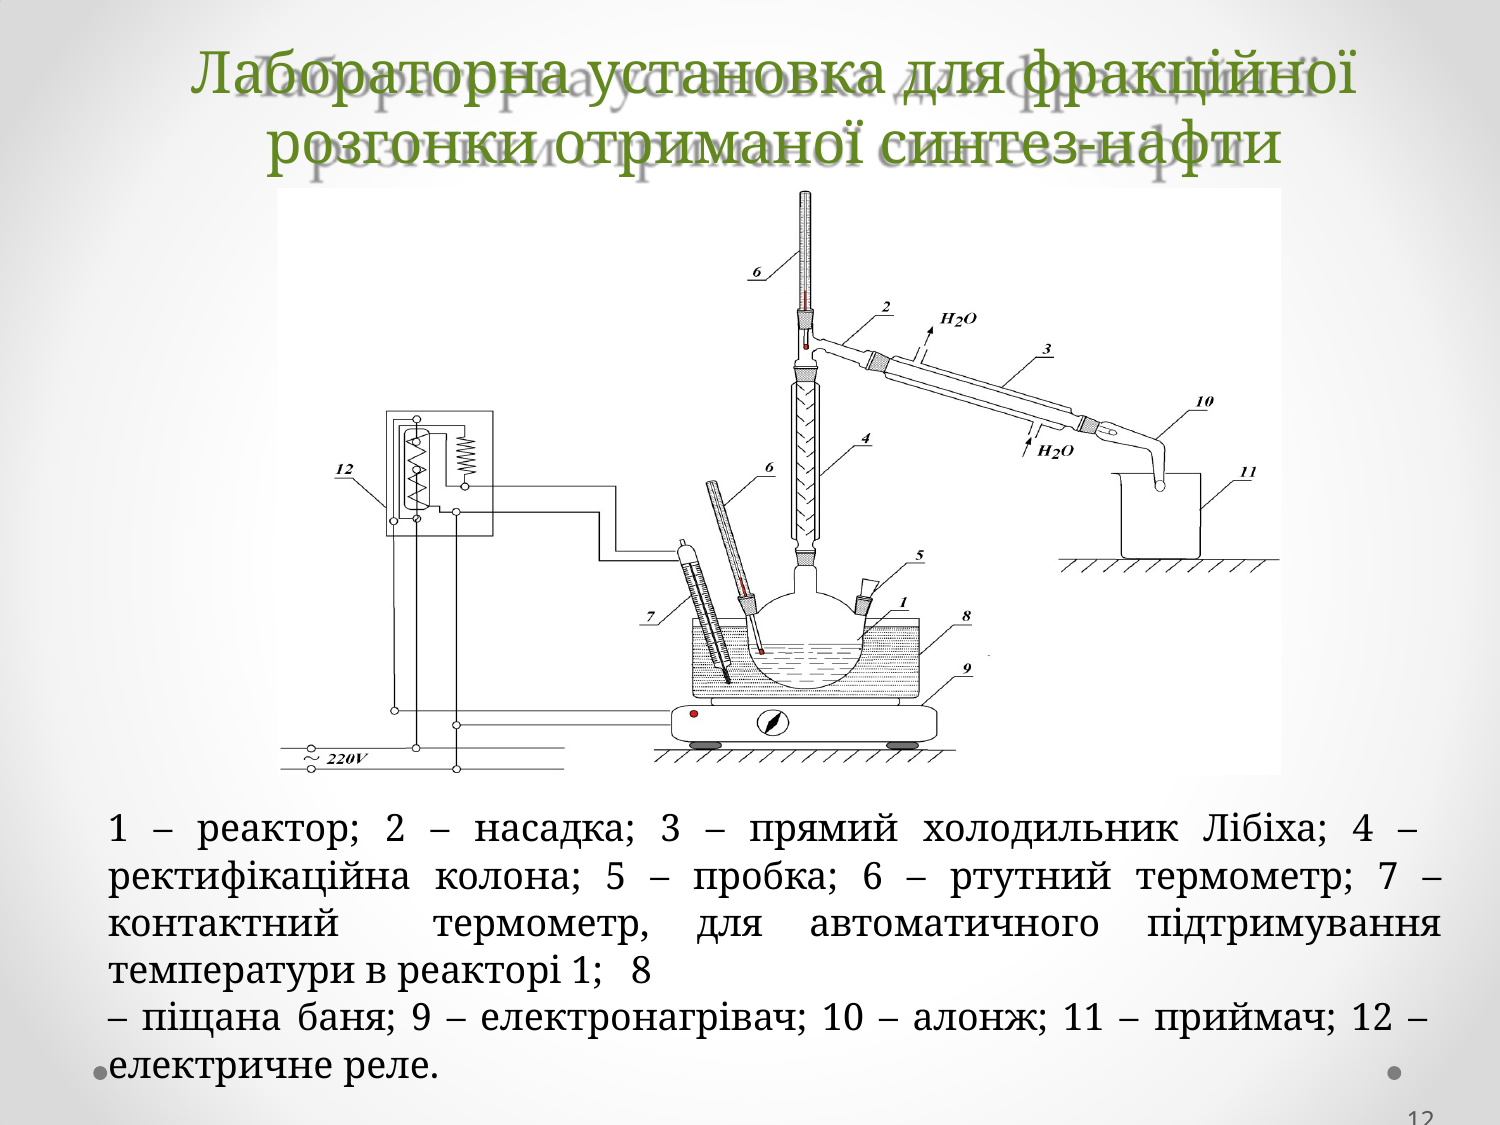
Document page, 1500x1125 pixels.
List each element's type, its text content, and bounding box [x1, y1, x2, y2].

picture [0, 0, 1500, 1125]
text_box [277, 224, 1282, 776]
title Лабораторна установка для фракційної розгонки отриманої синтез-нафти [75, 5, 1425, 224]
text_box 1 – реактор; 2 – насадка; 3 – прямий холодильник Лібіха; 4 – ректифікаційна колона; 5 – пробка; 6 – ртутний термометр; 7 – контактний термометр, для автоматичного підтримування температури в реакторі 1; 8 – піщана баня; 9 – електронагрівач; 10 – алонж; 11 – приймач; 12 – електричне реле. 12 [106, 802, 1443, 1125]
